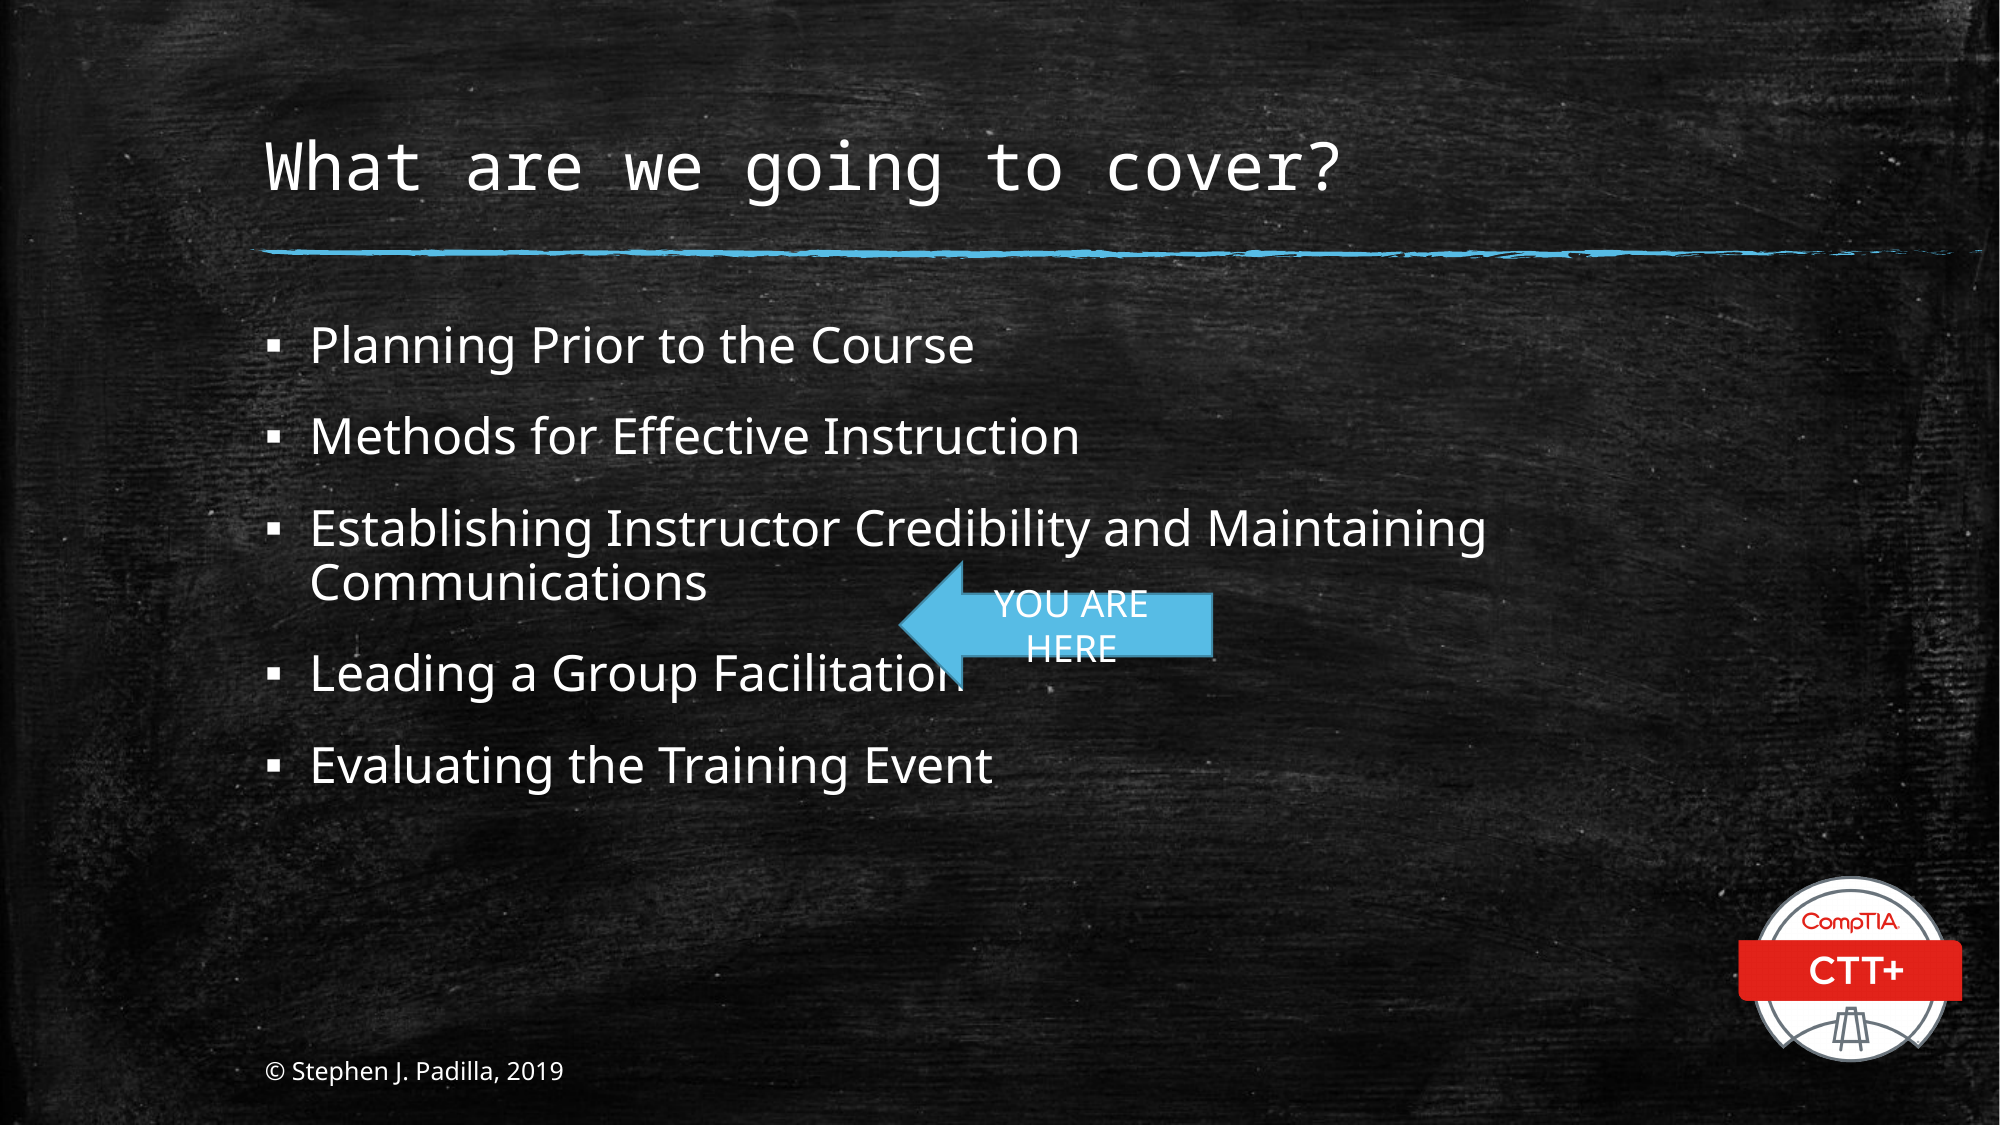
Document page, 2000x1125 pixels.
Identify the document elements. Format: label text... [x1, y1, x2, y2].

list Planning Prior to the Course Methods for Effective Instruction Establishing Instructor Credibility and Maintaining Communications Leading a Group Facilitation Evaluating the Training Event [249, 312, 1750, 1013]
title What are we going to cover? [249, 45, 1750, 213]
picture [1699, 824, 2000, 1125]
text_box YOU ARE HERE [898, 560, 1214, 691]
footer © Stephen J. Padilla, 2019 [249, 1050, 1288, 1096]
